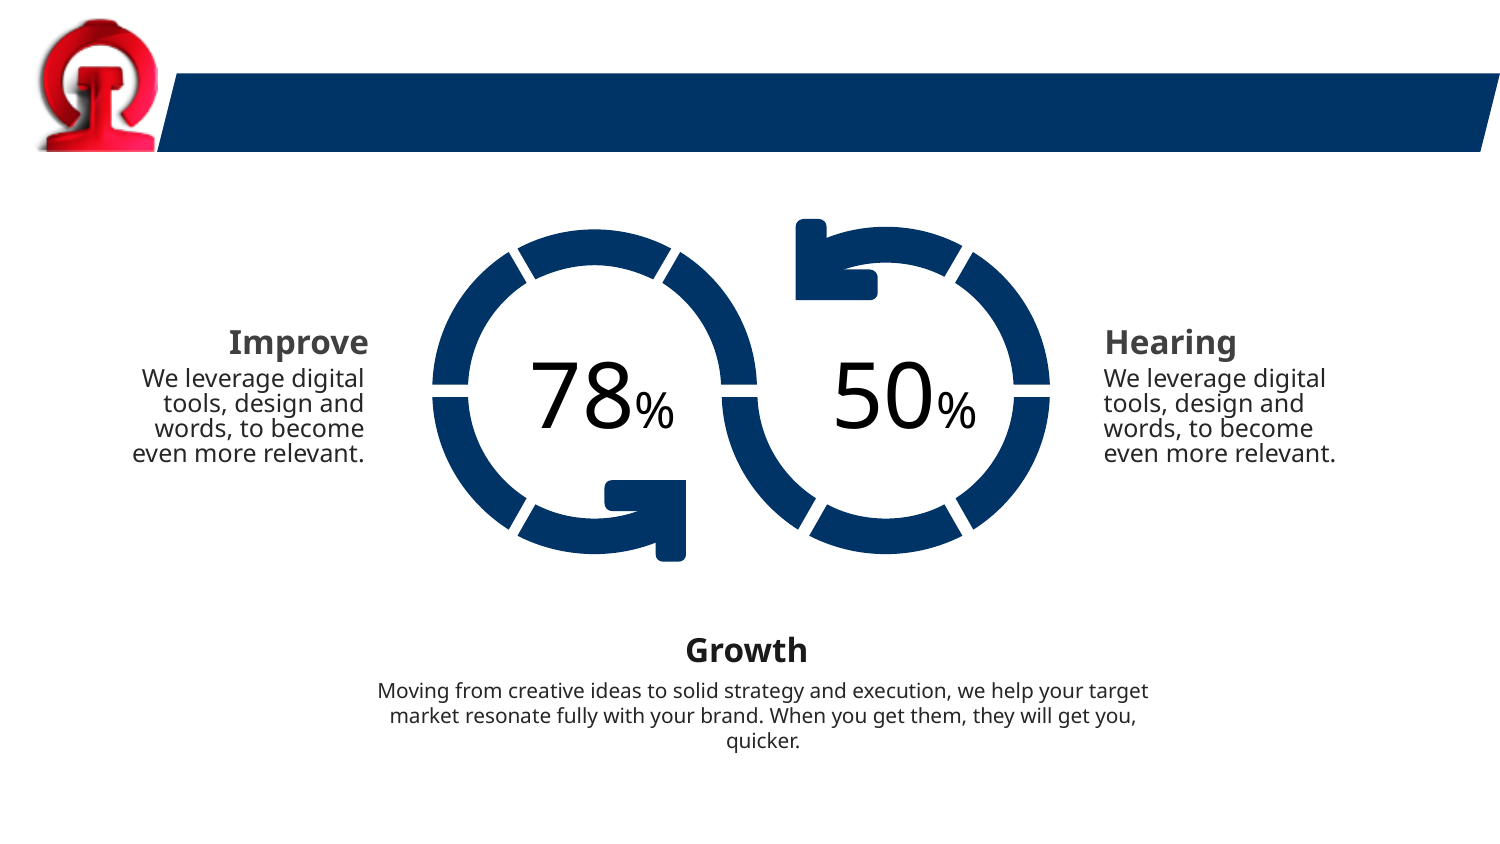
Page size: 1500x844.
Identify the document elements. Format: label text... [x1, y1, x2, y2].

text_box Moving from creative ideas to solid strategy and execution, we help your target market resonate fully with your brand. When you get them, they will get you, quicker. [362, 669, 1164, 760]
text_box 50% [913, 329, 993, 455]
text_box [101, 329, 384, 477]
picture [31, 16, 158, 152]
text_box 78% [514, 329, 569, 455]
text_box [1088, 329, 1367, 477]
text_box [147, 43, 650, 92]
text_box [569, 81, 913, 700]
